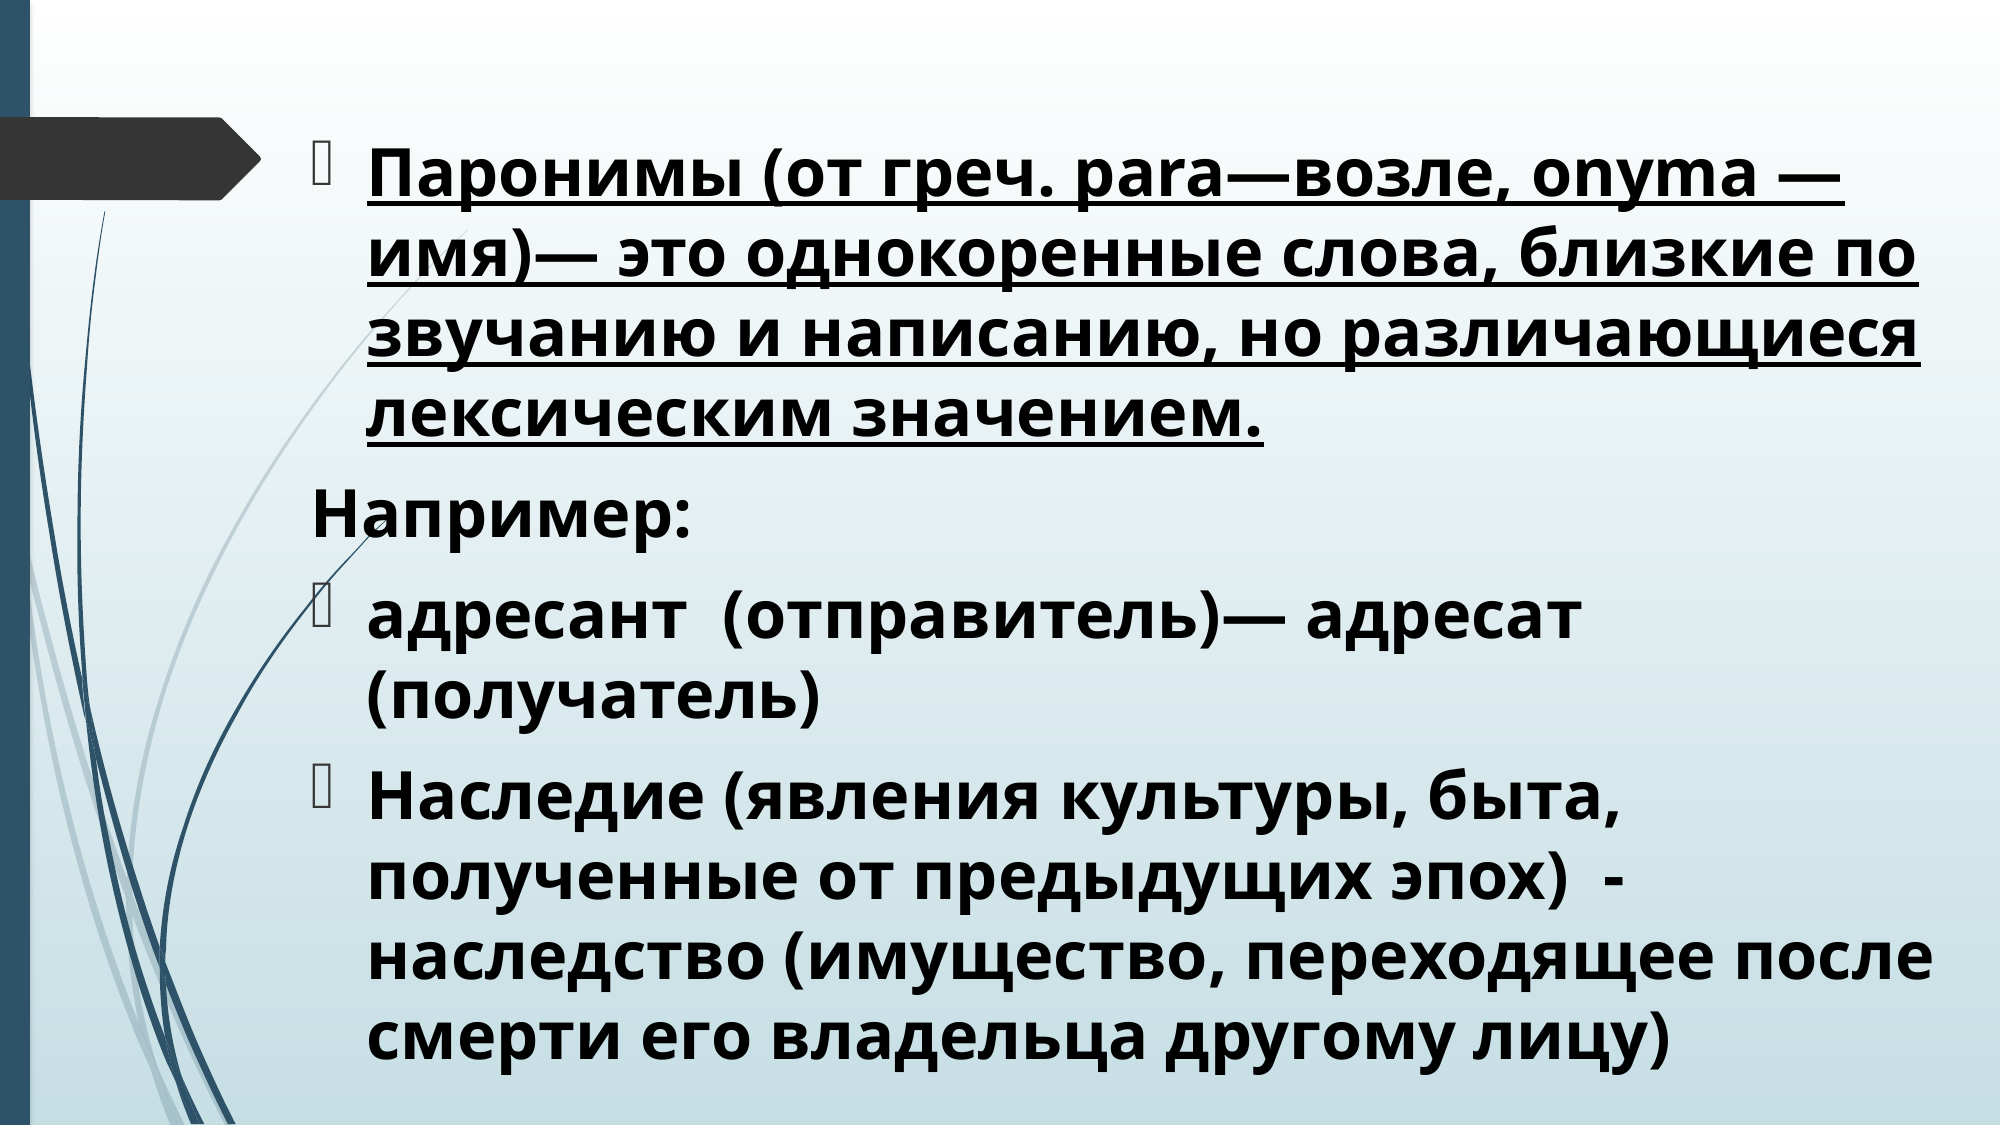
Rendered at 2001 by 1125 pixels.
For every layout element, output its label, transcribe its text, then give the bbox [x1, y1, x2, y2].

list Паронимы (от греч. para—возле, onyma — имя)— это однокоренные слова, близкие по звучанию и написанию, но различающиеся лексическим значением. Например: адресант (отправитель)— адресат (получатель) Наследие (явления культуры, быта, полученные от предыдущих эпох) - наследство (имущество, переходящее после смерти его владельца другому лицу) [295, 122, 1988, 1125]
